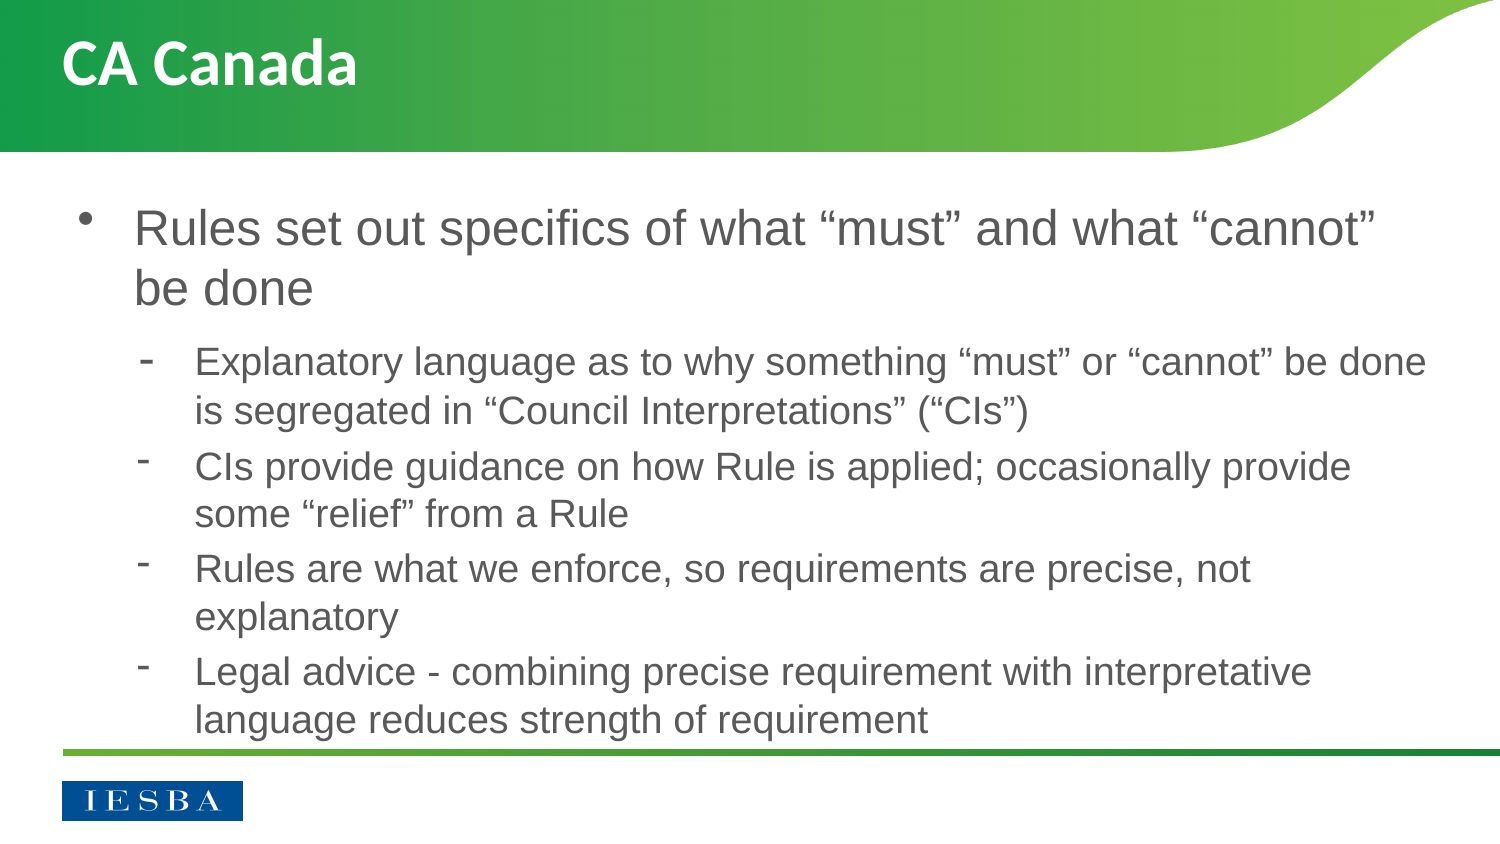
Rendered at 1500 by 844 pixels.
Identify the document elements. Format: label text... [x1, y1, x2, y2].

subtitle CA Canada [62, 18, 500, 147]
picture [0, 0, 1497, 152]
list Rules set out specifics of what “must” and what “cannot” be done - Explanatory language as to why something “must” or “cannot” be done is segregated in “Council Interpretations” (“CIs”) CIs provide guidance on how Rule is applied; occasionally provide some “relief” from a Rule Rules are what we enforce, so requirements are precise, not explanatory Legal advice - combining precise requirement with interpretative language reduces strength of requirement [62, 187, 1450, 694]
picture [62, 781, 243, 821]
